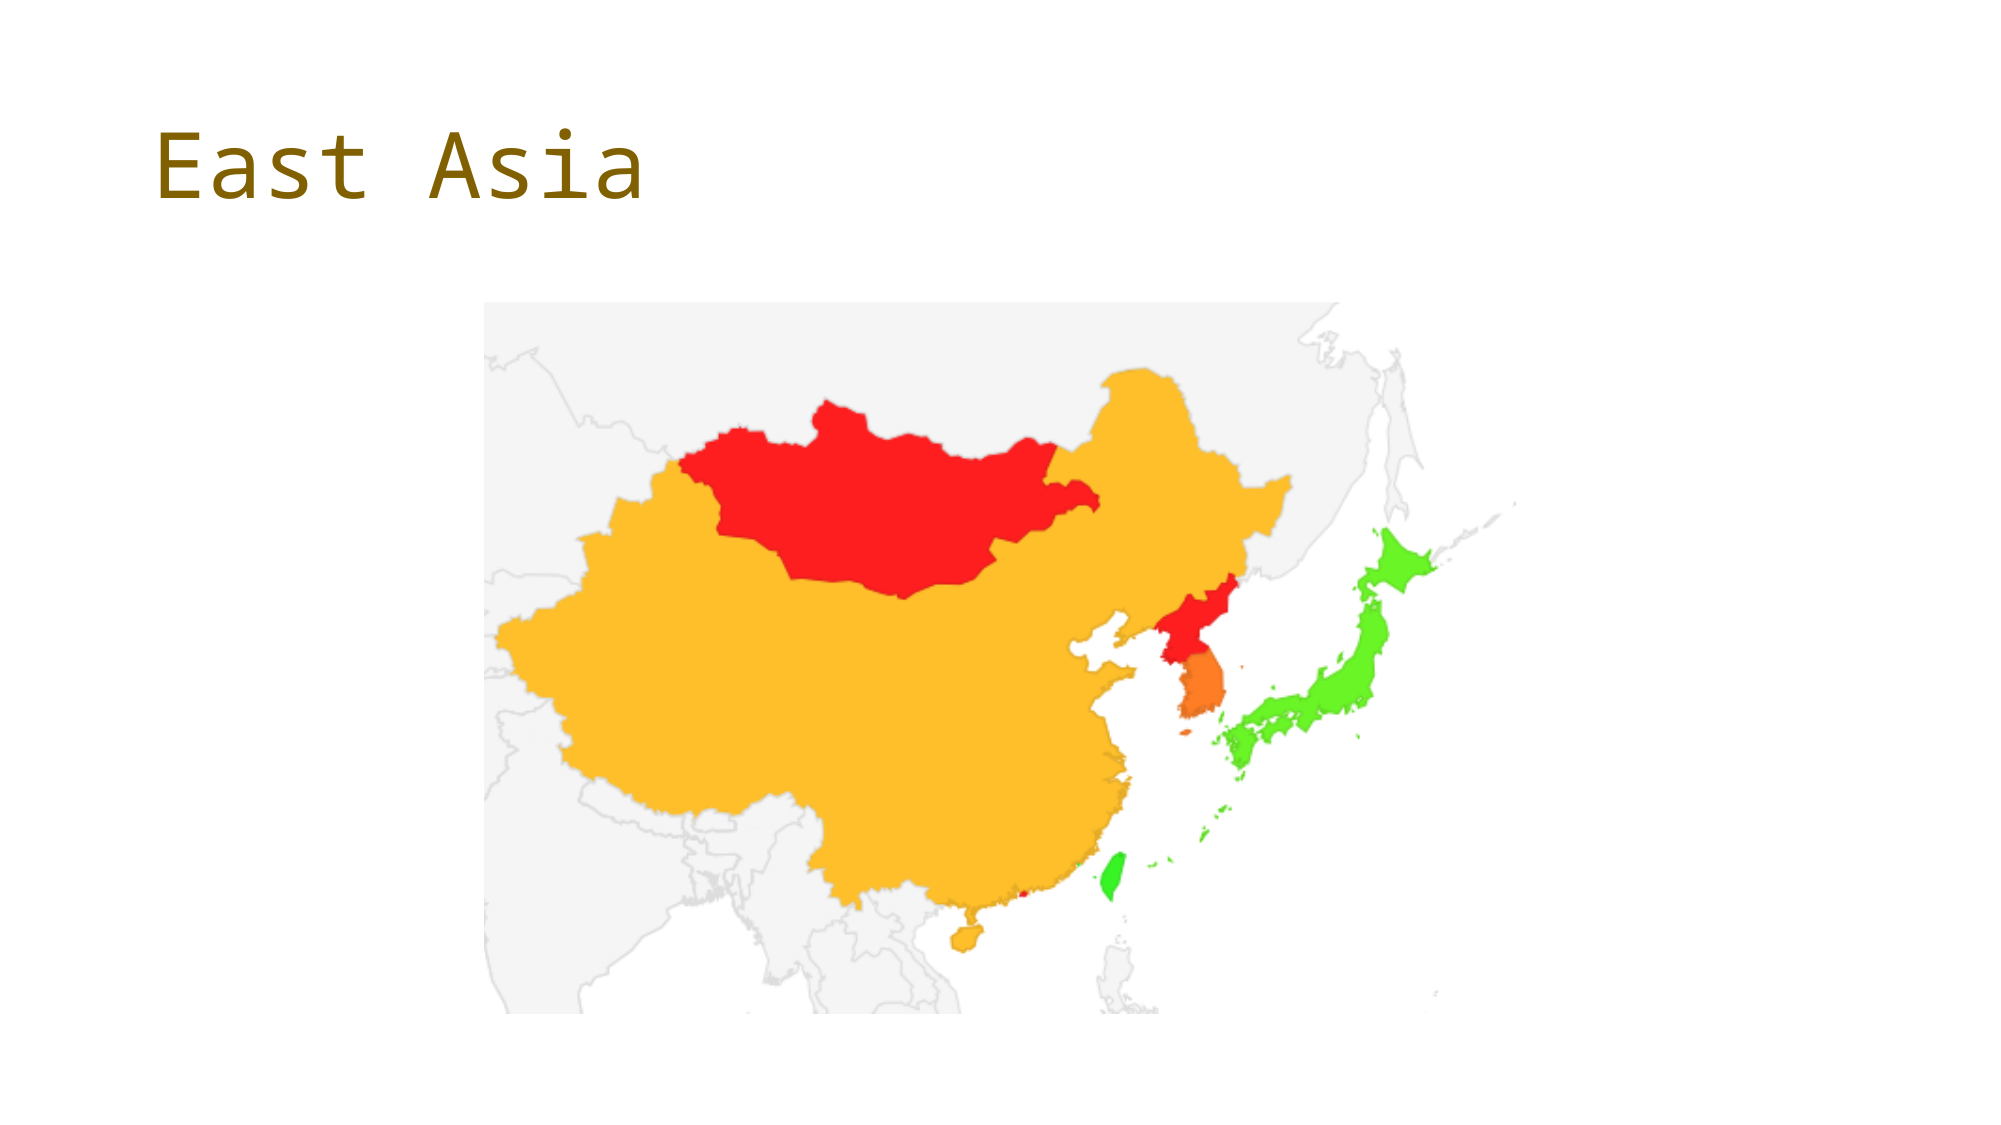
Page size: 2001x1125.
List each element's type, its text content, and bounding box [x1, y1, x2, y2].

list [484, 299, 1516, 1014]
title East Asia [137, 59, 1863, 278]
